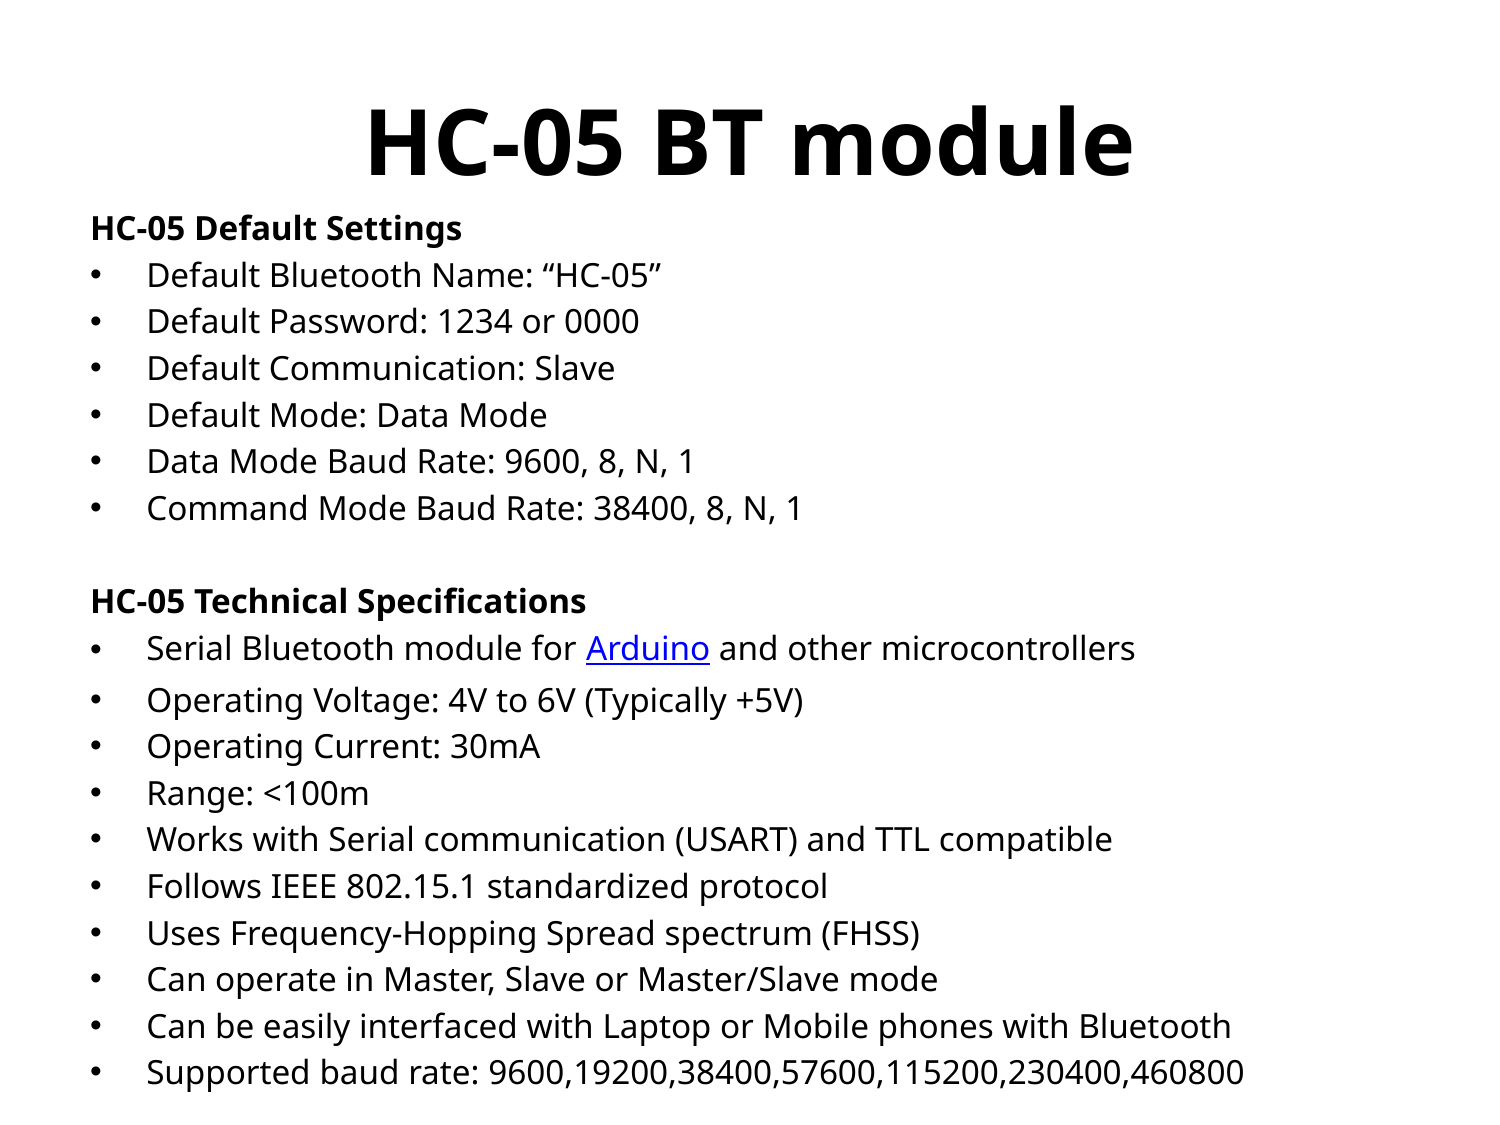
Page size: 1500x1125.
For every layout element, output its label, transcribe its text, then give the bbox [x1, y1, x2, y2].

list HC-05 Default Settings Default Bluetooth Name: “HC-05” Default Password: 1234 or 0000 Default Communication: Slave Default Mode: Data Mode Data Mode Baud Rate: 9600, 8, N, 1 Command Mode Baud Rate: 38400, 8, N, 1 HC-05 Technical Specifications Serial Bluetooth module for Arduino and other microcontrollers Operating Voltage: 4V to 6V (Typically +5V) Operating Current: 30mA Range: <100m Works with Serial communication (USART) and TTL compatible Follows IEEE 802.15.1 standardized protocol Uses Frequency-Hopping Spread spectrum (FHSS) Can operate in Master, Slave or Master/Slave mode Can be easily interfaced with Laptop or Mobile phones with Bluetooth Supported baud rate: 9600,19200,38400,57600,115200,230400,460800 [75, 233, 1425, 1025]
title HC-05 BT module [75, 45, 1425, 233]
